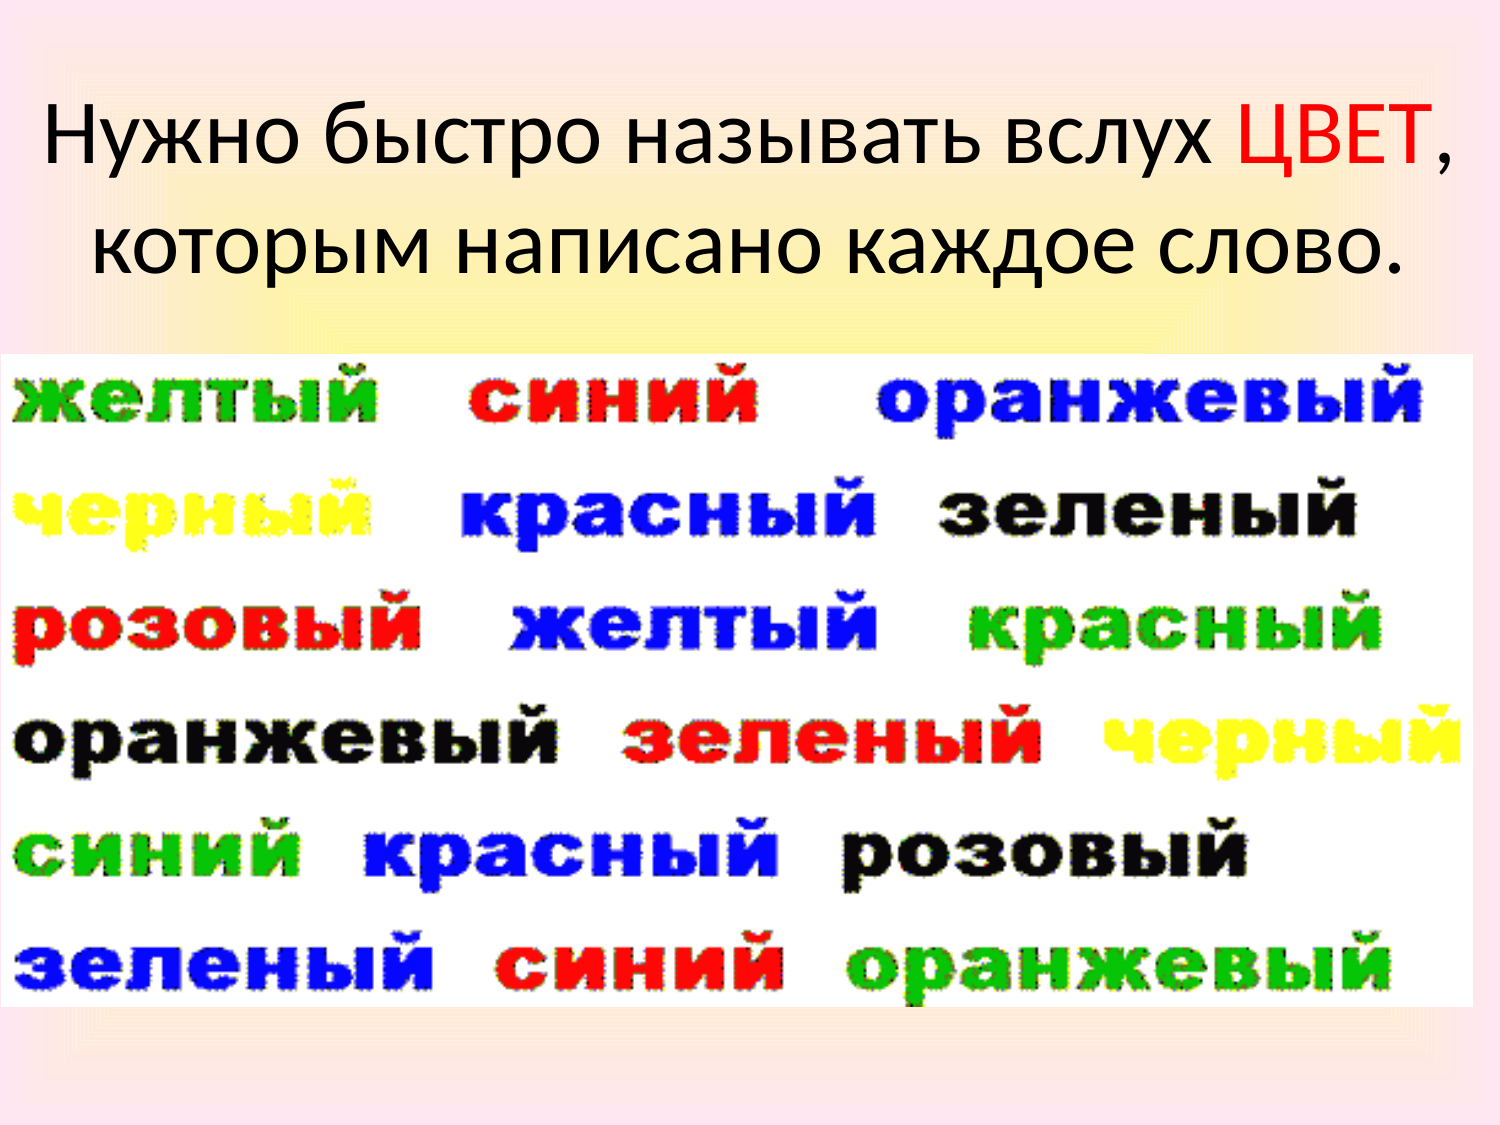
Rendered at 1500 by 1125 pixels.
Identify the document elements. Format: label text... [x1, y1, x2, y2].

title Нужно быстро называть вслух ЦВЕТ, которым написано каждое слово. [0, 46, 1499, 317]
picture [1, 354, 1473, 1007]
